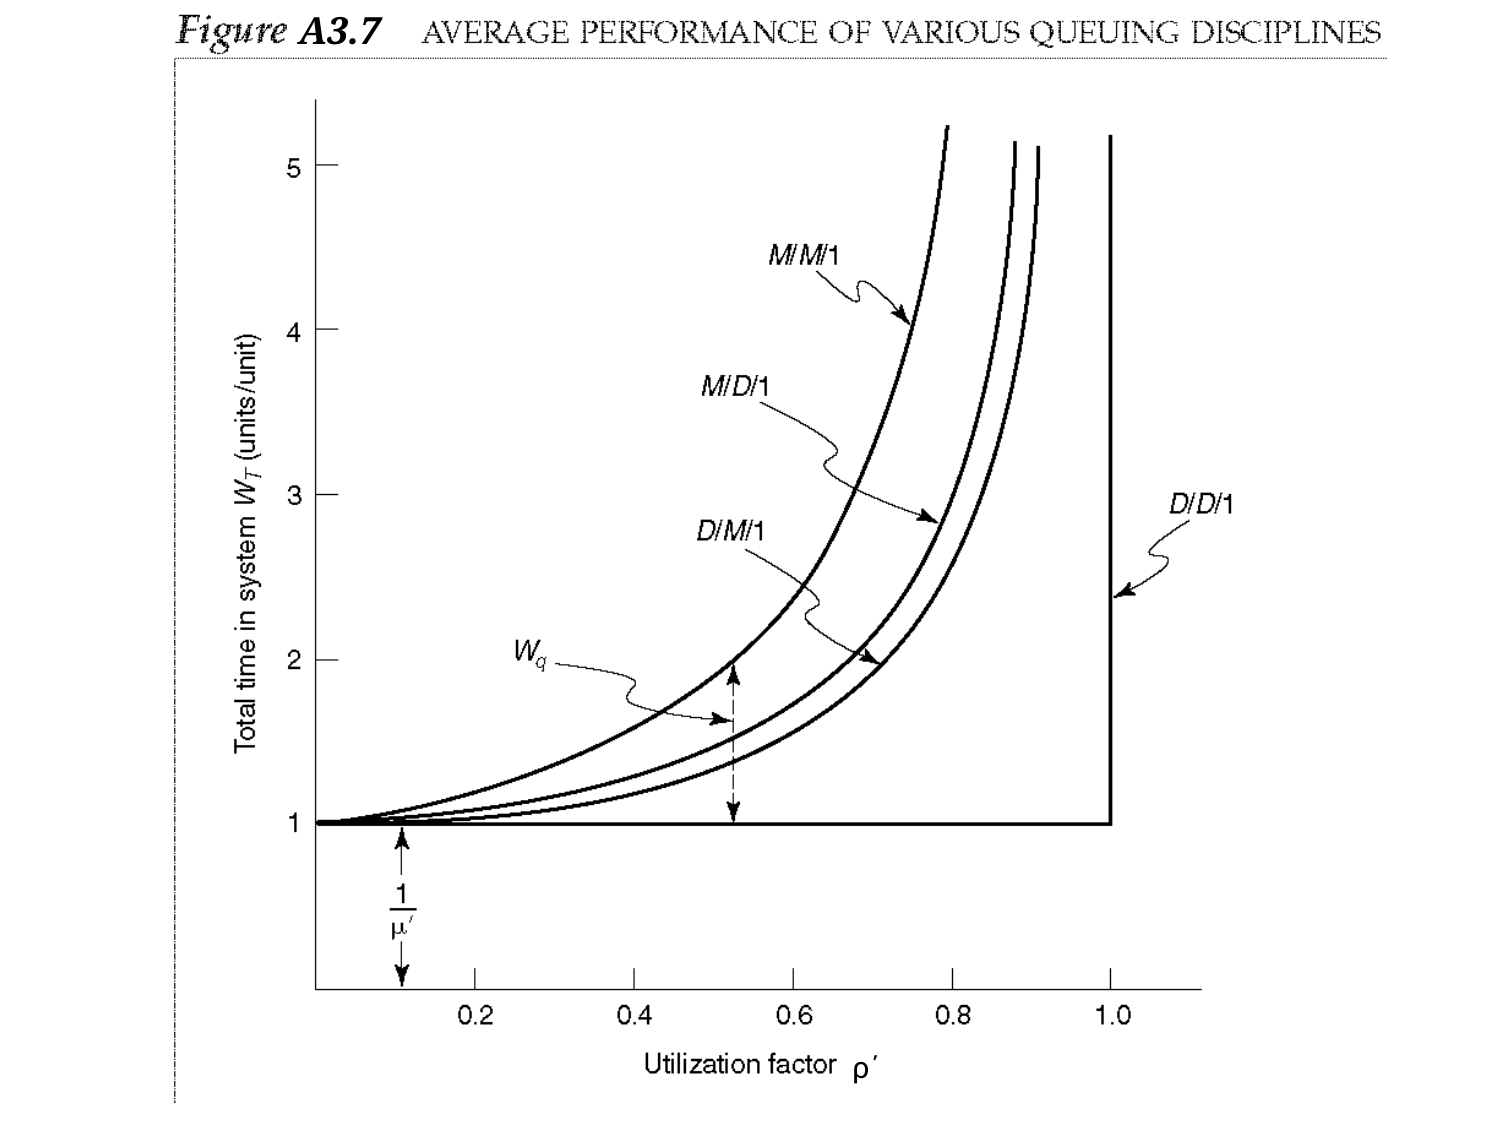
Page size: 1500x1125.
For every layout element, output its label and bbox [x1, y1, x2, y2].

picture [162, 0, 1388, 1103]
